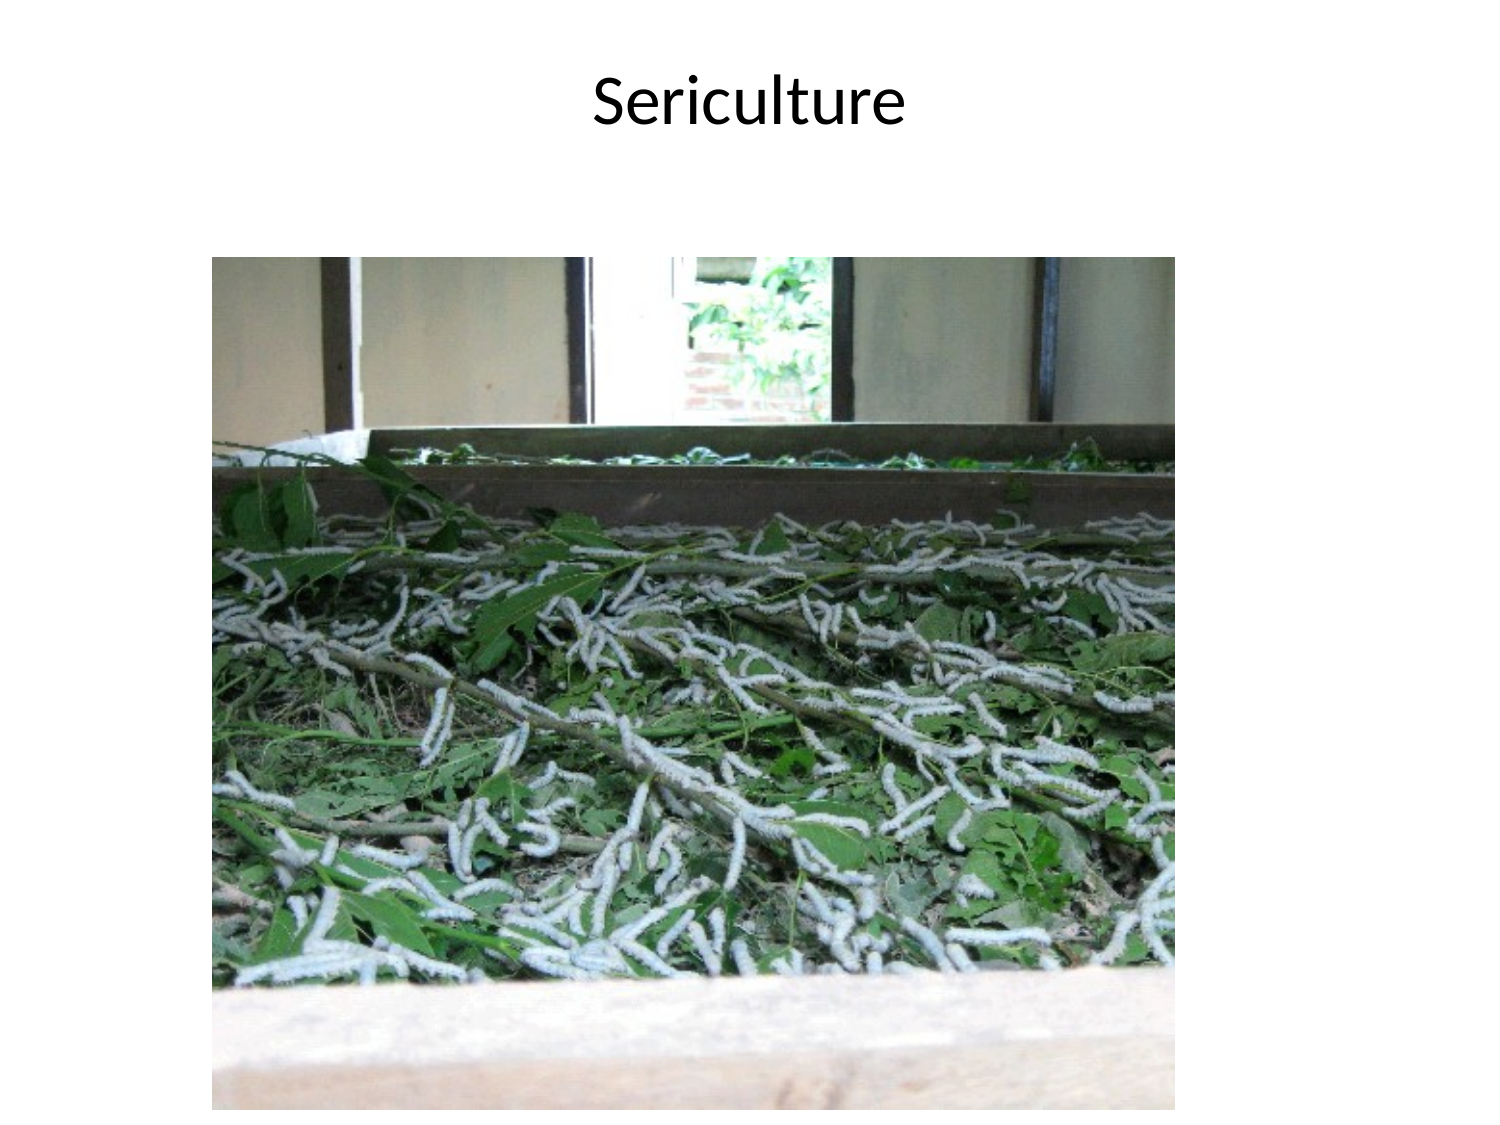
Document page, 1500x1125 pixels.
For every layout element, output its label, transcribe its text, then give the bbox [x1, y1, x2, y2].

title Sericulture [75, 45, 1425, 233]
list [212, 256, 1176, 1111]
